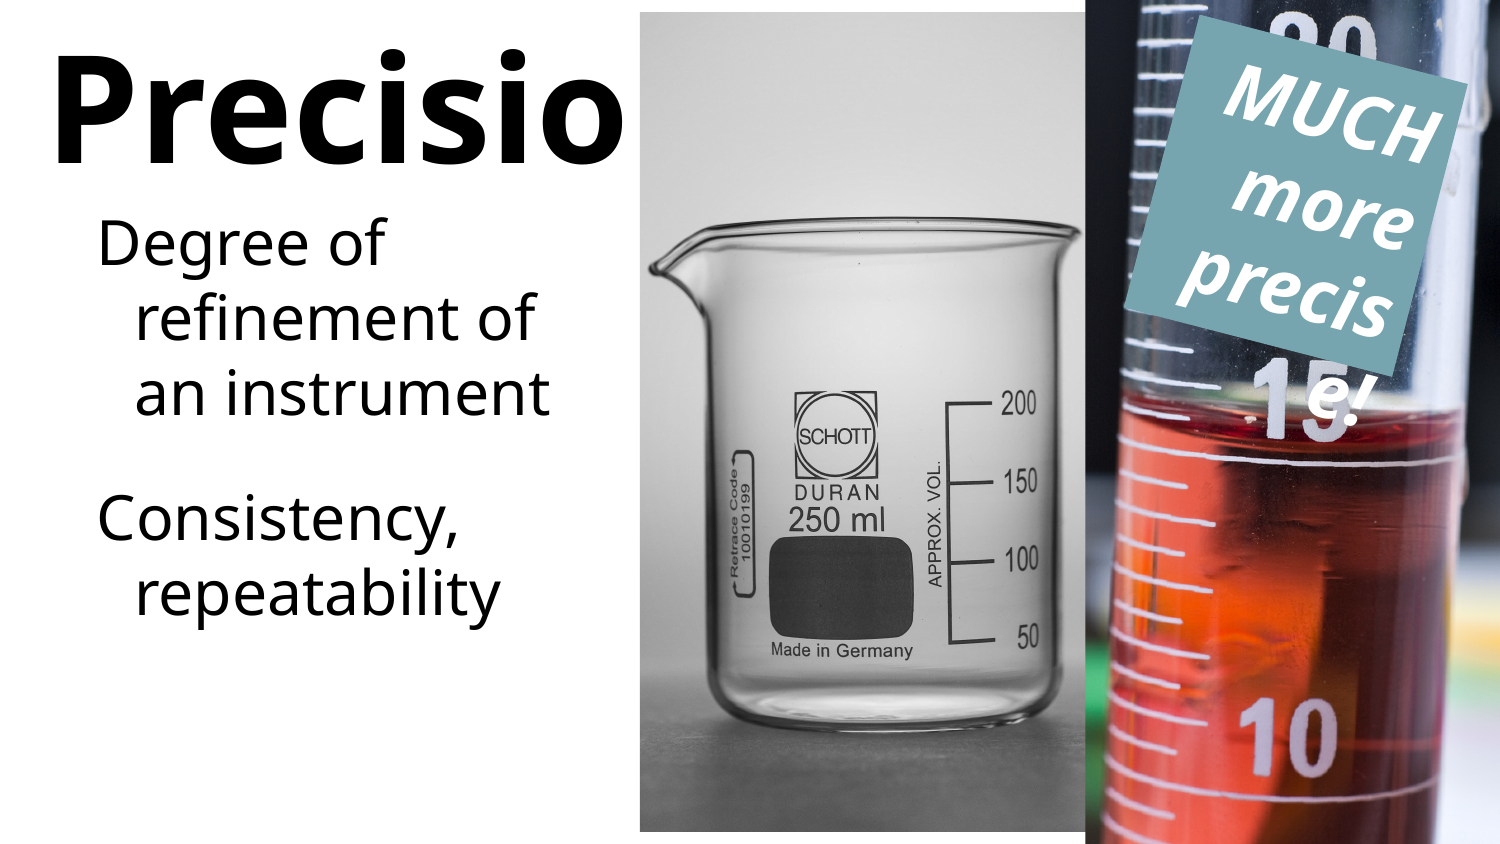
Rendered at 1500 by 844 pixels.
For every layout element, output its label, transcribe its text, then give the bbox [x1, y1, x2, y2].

title Precision [30, 12, 637, 209]
list Degree of refinement of an instrument Consistency, repeatability [44, 187, 600, 844]
picture [639, 0, 1500, 844]
